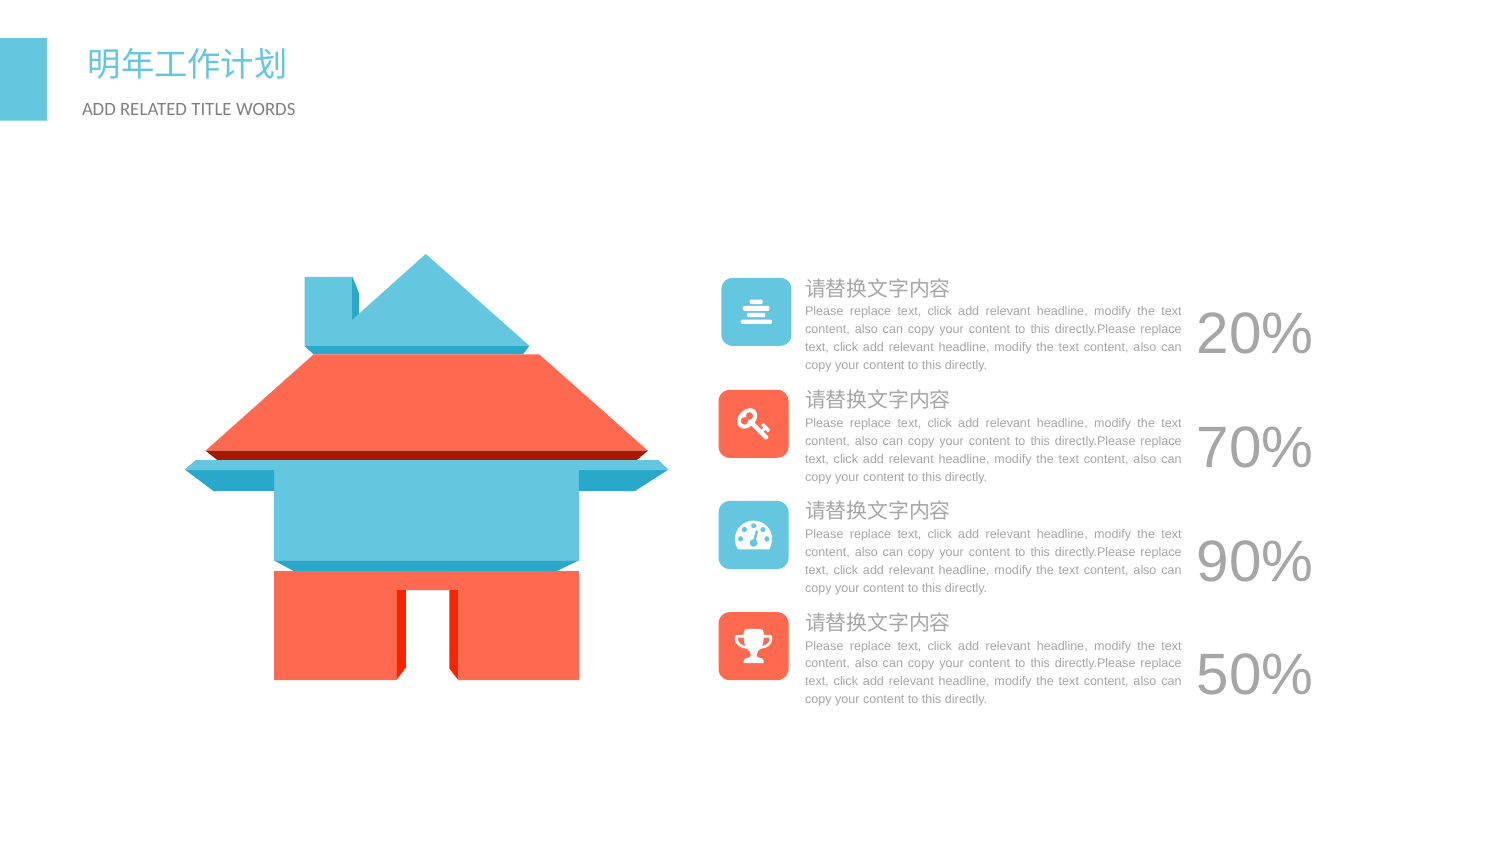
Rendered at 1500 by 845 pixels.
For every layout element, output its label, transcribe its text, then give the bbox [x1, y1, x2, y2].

text_box 请替换文字内容 Please replace text, click add relevant headline, modify the text content, also can copy your content to this directly.Please replace text, click add relevant headline, modify the text content, also can copy your content to this directly. [805, 493, 1182, 595]
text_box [718, 389, 789, 459]
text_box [718, 500, 789, 570]
text_box 请替换文字内容 Please replace text, click add relevant headline, modify the text content, also can copy your content to this directly.Please replace text, click add relevant headline, modify the text content, also can copy your content to this directly. [805, 604, 1182, 707]
text_box 20% [1196, 281, 1314, 366]
text_box 90% [1196, 508, 1314, 593]
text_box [273, 570, 580, 681]
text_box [718, 611, 789, 681]
text_box 70% [1196, 395, 1314, 480]
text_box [304, 253, 530, 352]
text_box 请替换文字内容 Please replace text, click add relevant headline, modify the text content, also can copy your content to this directly.Please replace text, click add relevant headline, modify the text content, also can copy your content to this directly. [805, 381, 1182, 484]
text_box 请替换文字内容 Please replace text, click add relevant headline, modify the text content, also can copy your content to this directly.Please replace text, click add relevant headline, modify the text content, also can copy your content to this directly. [805, 270, 1182, 373]
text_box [184, 459, 669, 572]
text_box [205, 354, 649, 458]
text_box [721, 277, 792, 347]
text_box 50% [1196, 622, 1314, 707]
